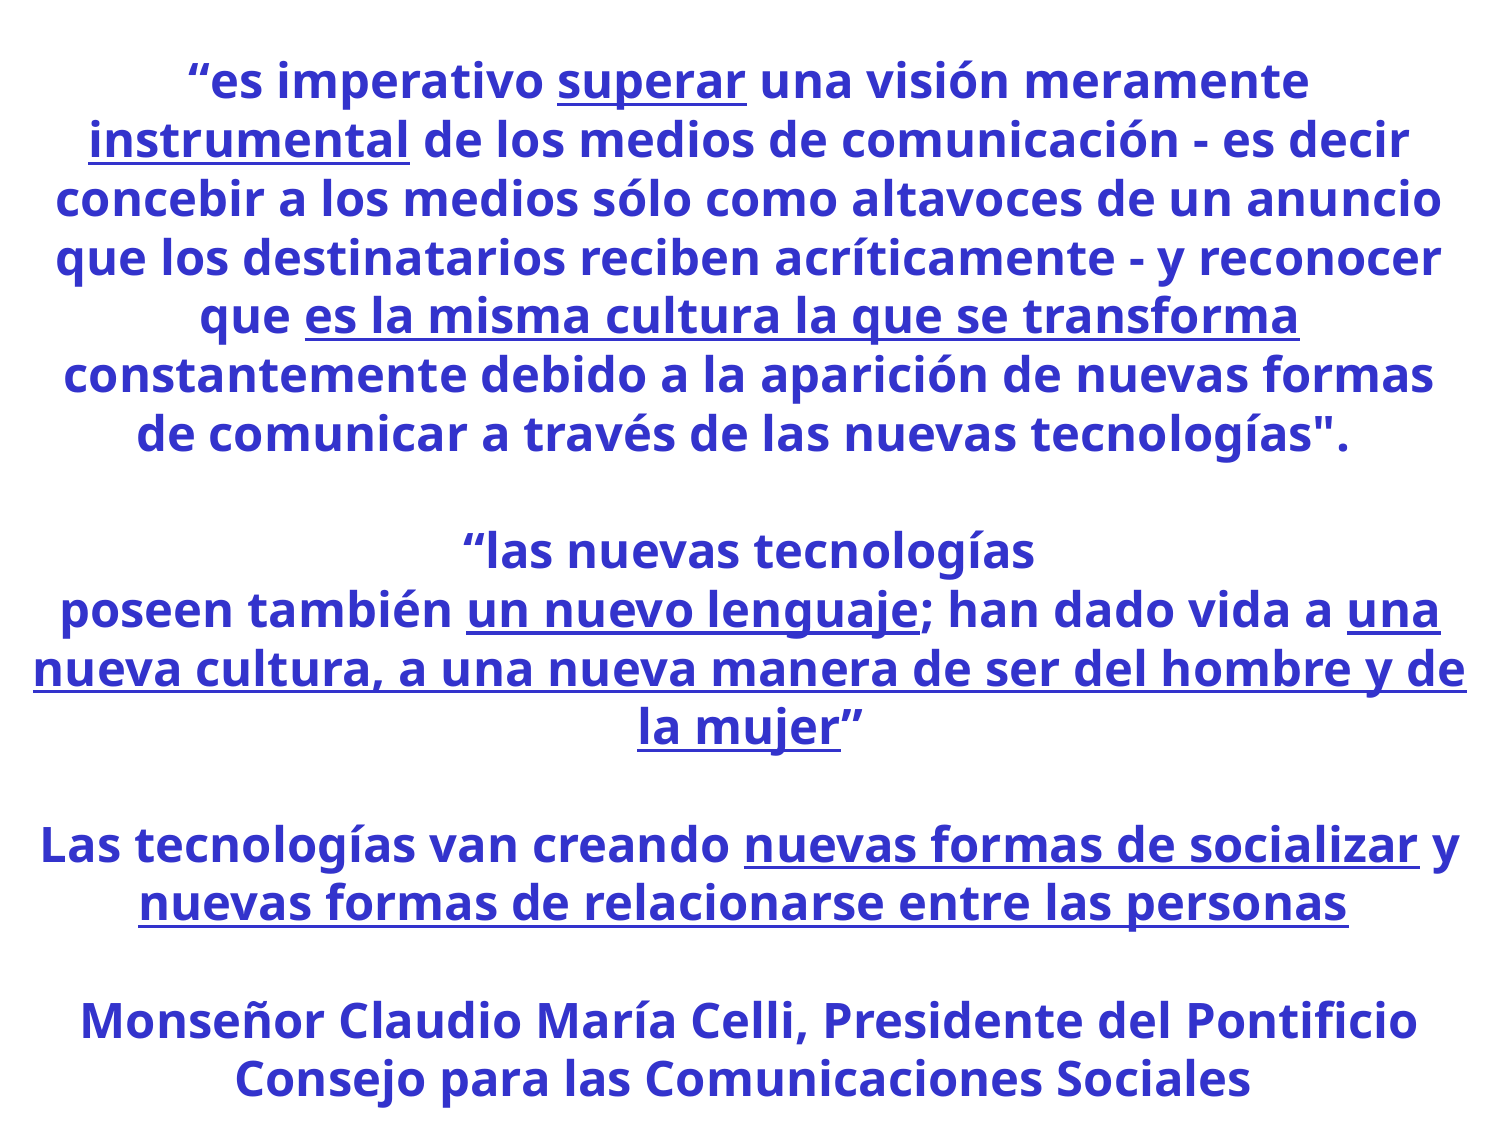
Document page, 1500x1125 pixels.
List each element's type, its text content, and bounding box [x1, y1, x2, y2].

text_box “es imperativo superar una visión meramente instrumental de los medios de comunicación - es decir concebir a los medios sólo como altavoces de un anuncio que los destinatarios reciben acríticamente - y reconocer que es la misma cultura la que se transforma constantemente debido a la aparición de nuevas formas de comunicar a través de las nuevas tecnologías". “las nuevas tecnologías poseen también un nuevo lenguaje; han dado vida a una nueva cultura, a una nueva manera de ser del hombre y de la mujer” Las tecnologías van creando nuevas formas de socializar y nuevas formas de relacionarse entre las personas Monseñor Claudio María Celli, Presidente del Pontificio Consejo para las Comunicaciones Sociales [17, 42, 1483, 1125]
